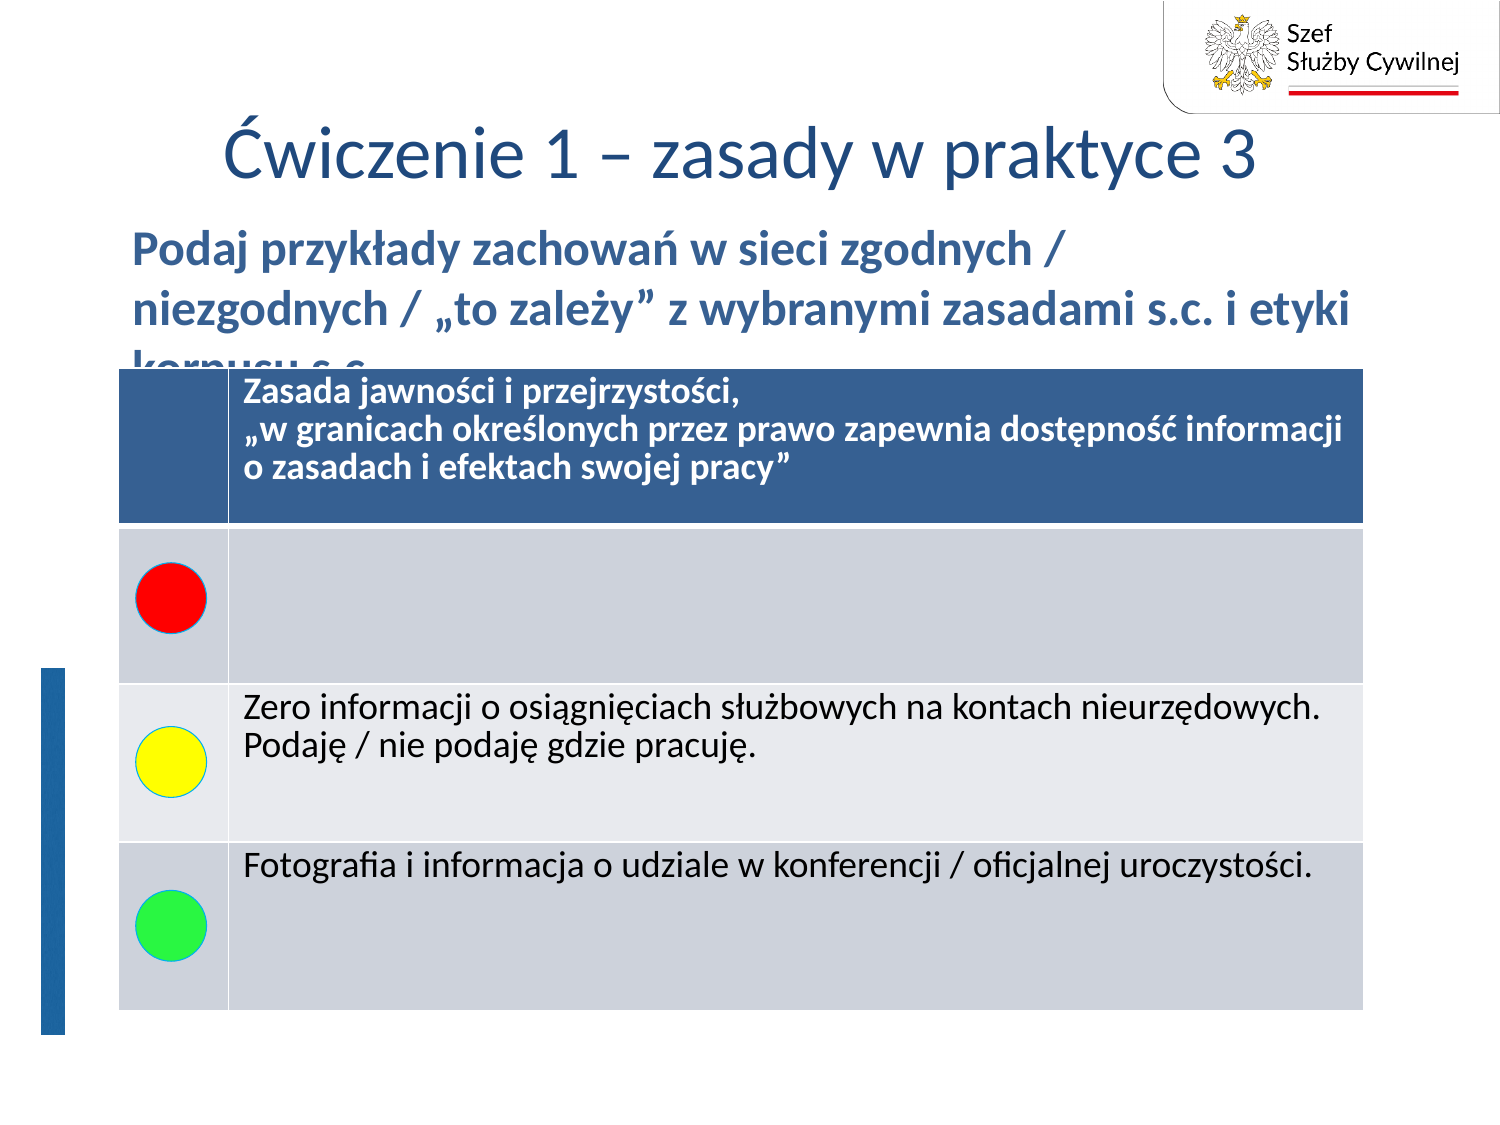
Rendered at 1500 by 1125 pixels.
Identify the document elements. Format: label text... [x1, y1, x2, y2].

table_cell [119, 529, 228, 683]
table_cell [119, 685, 228, 841]
text_box [133, 888, 209, 964]
table_cell [229, 529, 1363, 683]
picture [1163, 0, 1500, 114]
table_header [119, 369, 228, 523]
table_cell Zero informacji o osiągnięciach służbowych na kontach nieurzędowych. Podaję / nie podaję gdzie pracuję. [229, 685, 1363, 841]
text_box [133, 724, 209, 800]
table_cell [119, 843, 228, 1010]
text_box [133, 560, 209, 636]
table_cell Fotografia i informacja o udziale w konferencji / oficjalnej uroczystości. [229, 843, 1363, 1010]
title Ćwiczenie 1 – zasady w praktyce 3 [91, 95, 1391, 221]
text_box Podaj przykłady zachowań w sieci zgodnych / niezgodnych / „to zależy” z wybranymi zasadami s.c. i etyki korpusu s.c. [117, 208, 1382, 403]
picture [41, 668, 65, 1035]
table_header Zasada jawności i przejrzystości, „w granicach określonych przez prawo zapewnia dostępność informacji o zasadach i efektach swojej pracy” [229, 369, 1363, 523]
